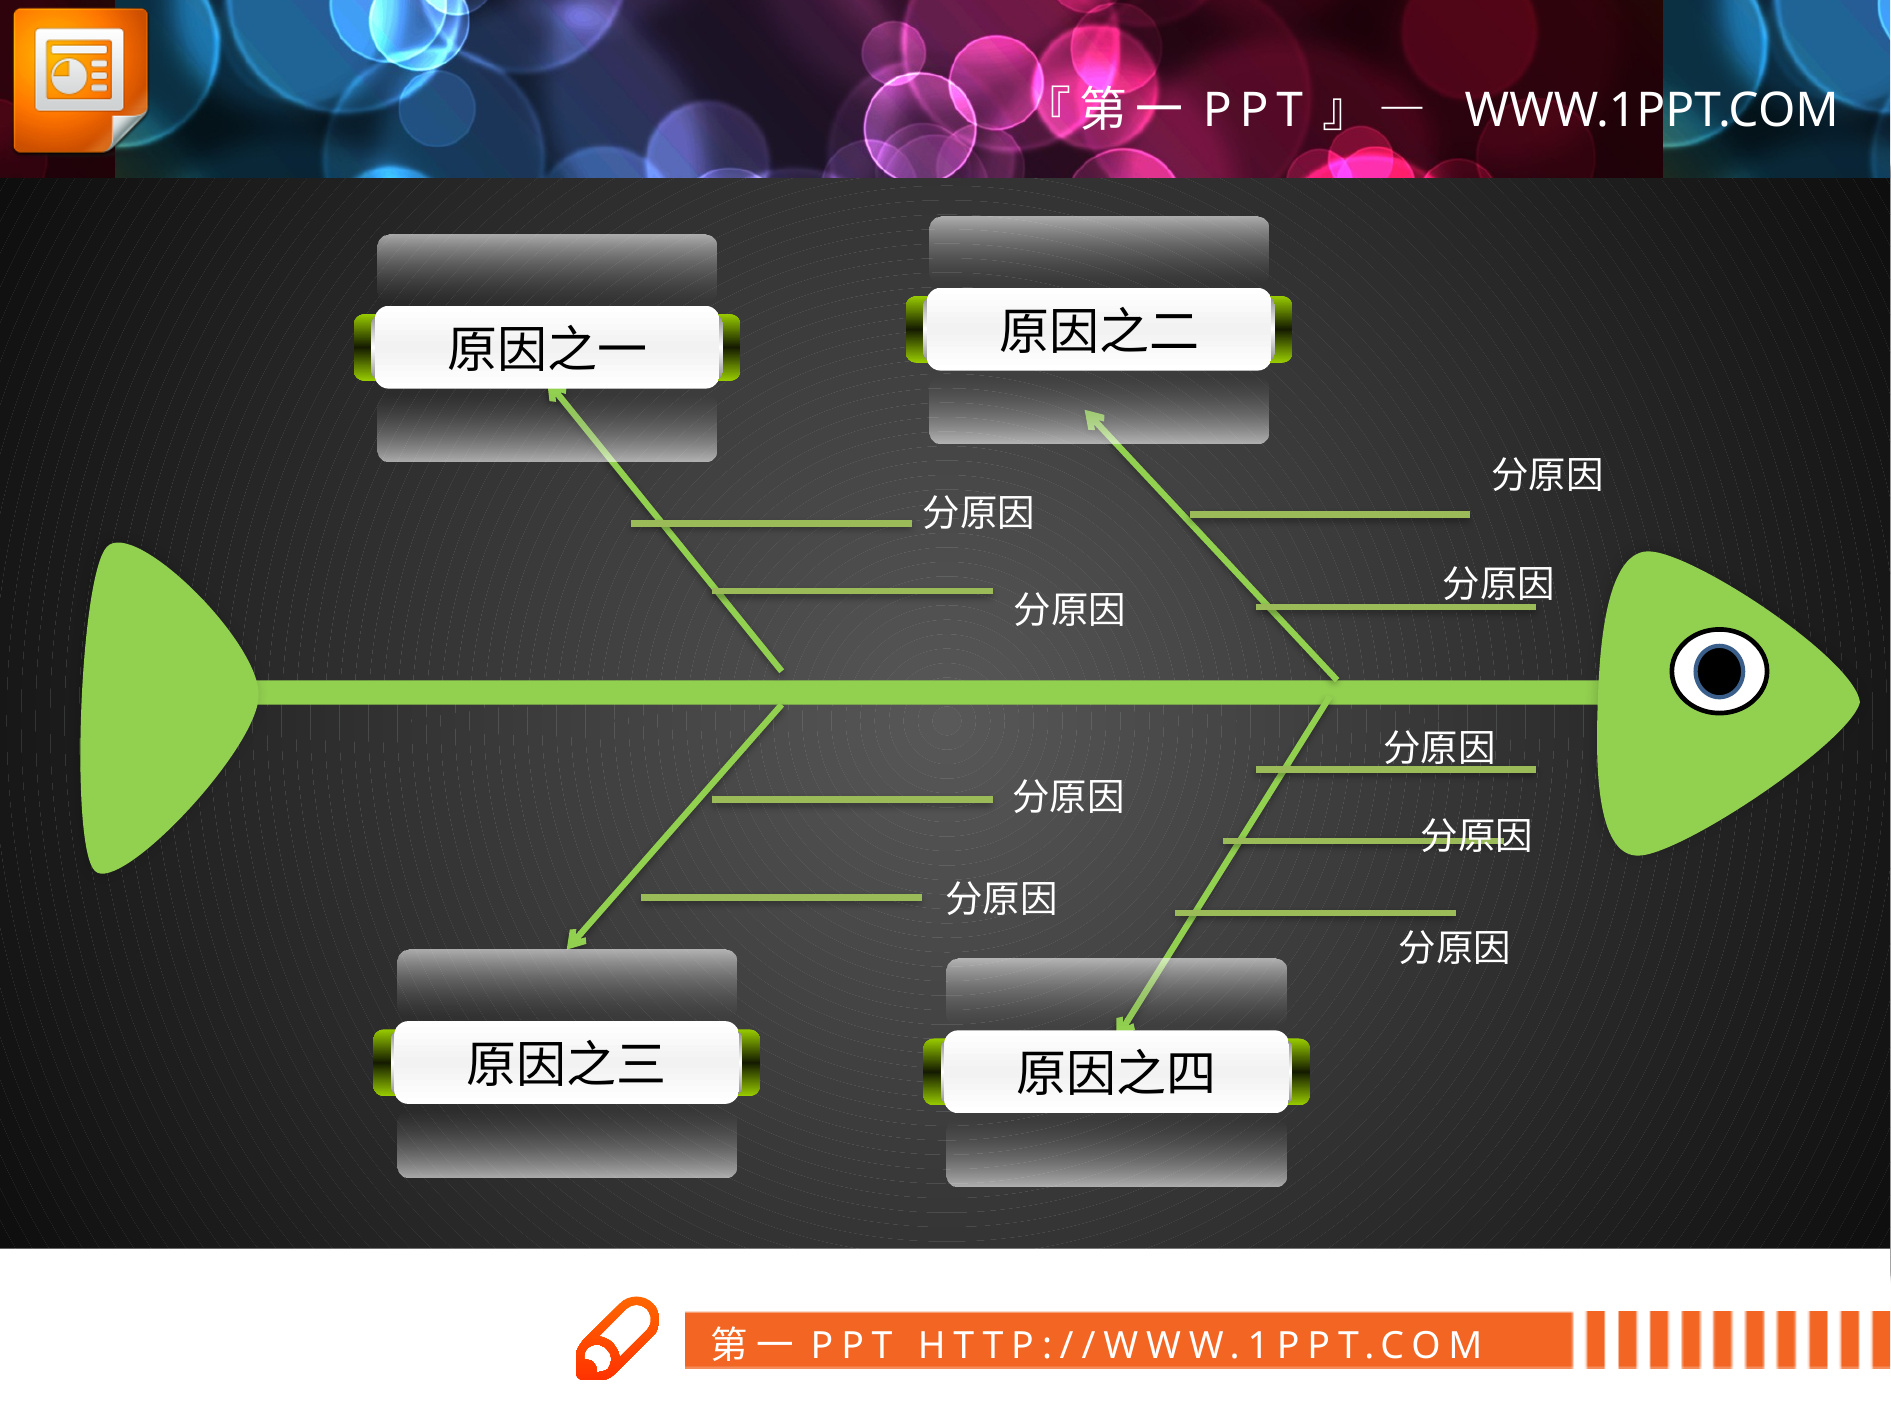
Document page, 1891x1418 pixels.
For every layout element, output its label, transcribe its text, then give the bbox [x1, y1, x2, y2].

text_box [1116, 696, 1331, 1039]
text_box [353, 234, 741, 463]
text_box 分原因 [993, 763, 1111, 828]
text_box [263, 680, 1591, 705]
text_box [923, 958, 1311, 1187]
text_box [1597, 551, 1860, 856]
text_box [566, 704, 782, 950]
picture [0, 0, 1891, 178]
text_box 分原因 [903, 479, 1055, 544]
text_box 分原因 [1401, 802, 1553, 867]
text_box 分原因 [1423, 550, 1575, 614]
text_box [1671, 629, 1768, 714]
picture [685, 1311, 1891, 1369]
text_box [905, 215, 1293, 445]
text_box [1084, 409, 1338, 681]
text_box 分原因 [1472, 441, 1624, 506]
text_box 分原因 [1364, 714, 1515, 768]
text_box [546, 380, 782, 672]
text_box [1695, 645, 1744, 698]
text_box 分原因 [926, 865, 1077, 930]
text_box 分原因 [1380, 914, 1531, 979]
text_box [80, 542, 259, 874]
text_box 分原因 [994, 576, 1079, 641]
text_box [373, 949, 761, 1178]
